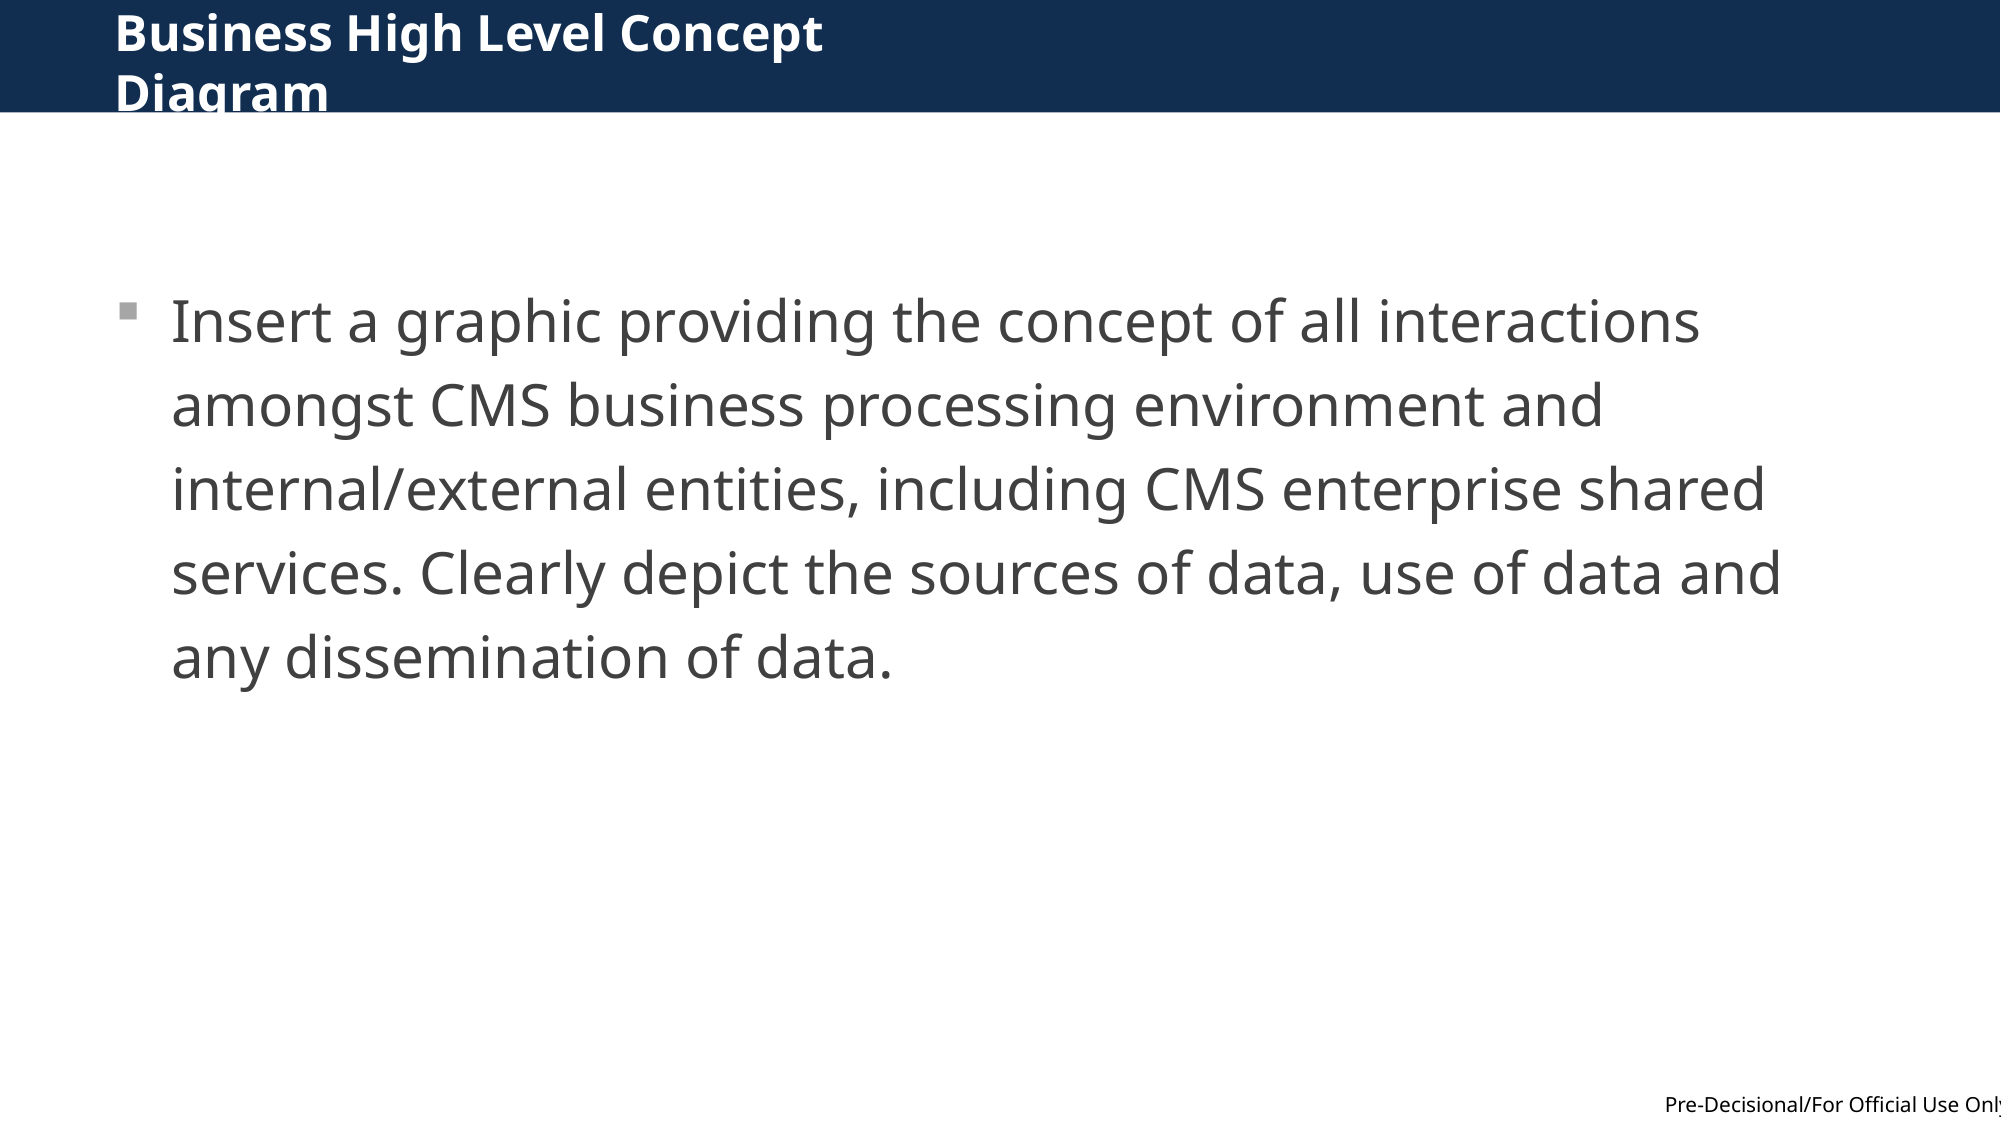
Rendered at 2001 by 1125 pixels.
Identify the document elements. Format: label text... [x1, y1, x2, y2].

title Business High Level Concept Diagram [99, 29, 998, 93]
list Insert a graphic providing the concept of all interactions amongst CMS business processing environment and internal/external entities, including CMS enterprise shared services. Clearly depict the sources of data, use of data and any dissemination of data. [99, 262, 1875, 1050]
